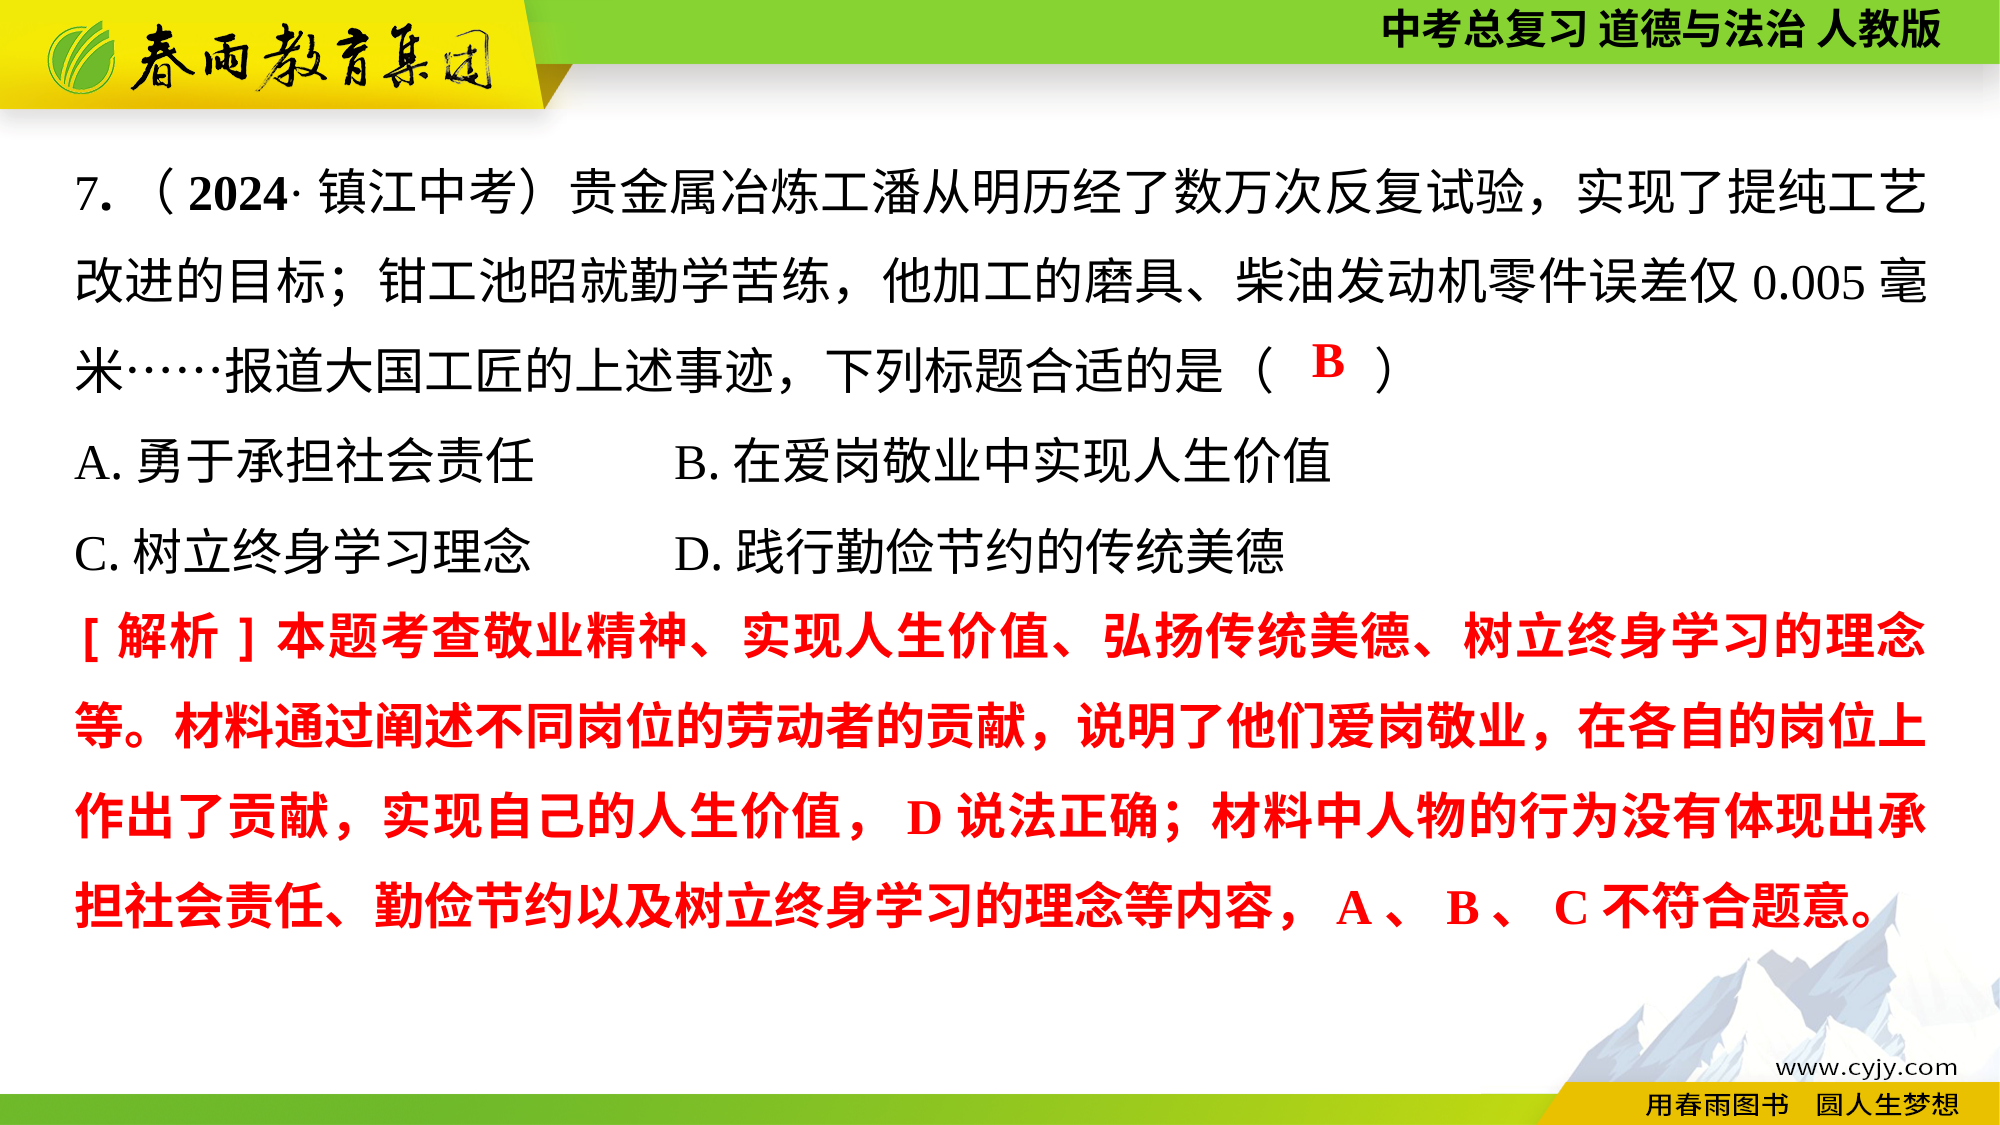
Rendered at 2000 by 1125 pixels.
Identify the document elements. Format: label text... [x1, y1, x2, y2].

list 7.（2024·镇江中考）贵金属冶炼工潘从明历经了数万次反复试验，实现了提纯工艺改进的目标；钳工池昭就勤学苦练，他加工的磨具、柴油发动机零件误差仅0.005毫米……报道大国工匠的上述事迹，下列标题合适的是（ ） A.勇于承担社会责任 B.在爱岗敬业中实现人生价值 C.树立终身学习理念 D.践行勤俭节约的传统美德 [59, 122, 1944, 567]
text_box [解析]本题考查敬业精神、实现人生价值、弘扬传统美德、树立终身学习的理念等。材料通过阐述不同岗位的劳动者的贡献，说明了他们爱岗敬业，在各自的岗位上作出了贡献，实现自己的人生价值，D说法正确；材料中人物的行为没有体现出承担社会责任、勤俭节约以及树立终身学习的理念等内容，A、B、C不符合题意。 [59, 567, 1944, 943]
picture [0, 0, 2000, 1125]
text_box B [1297, 320, 1373, 396]
